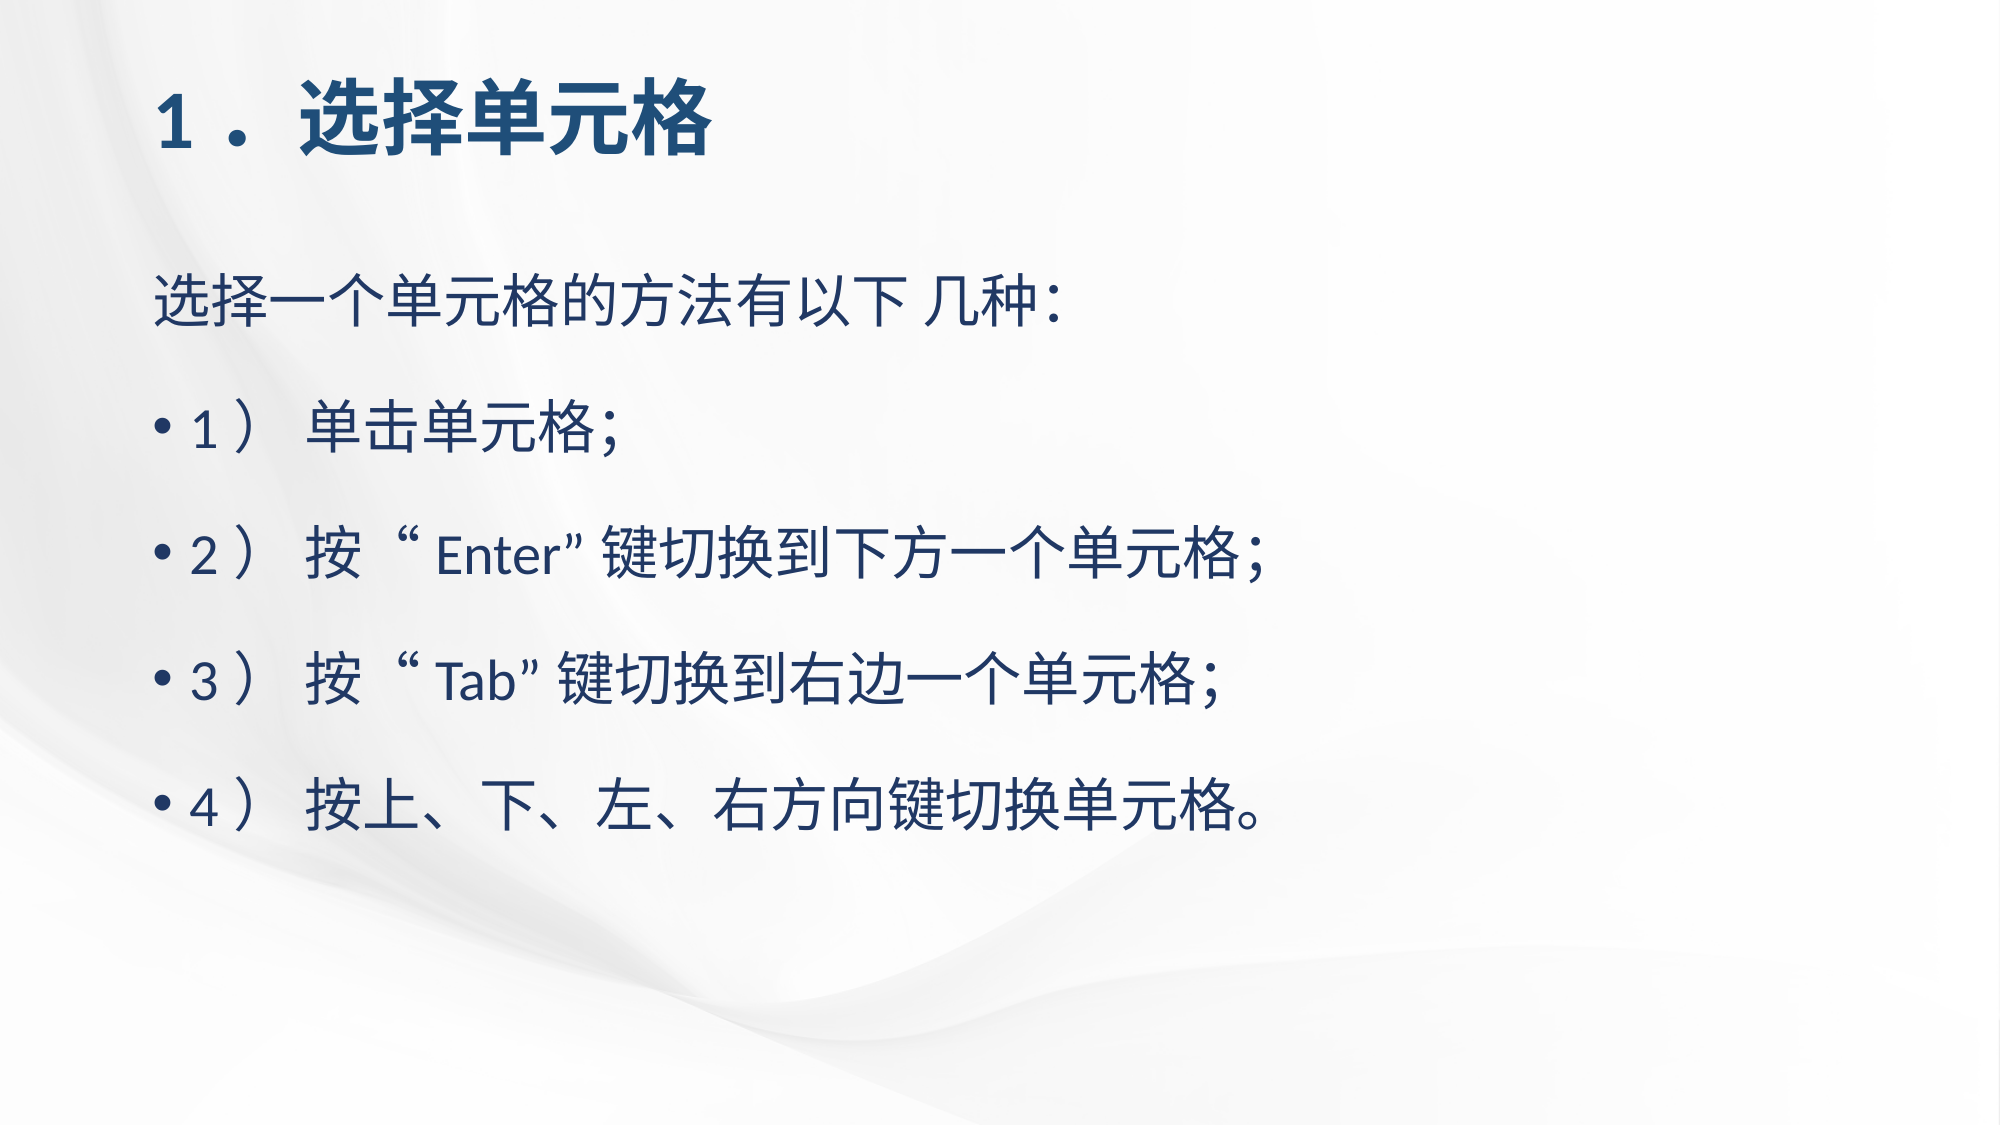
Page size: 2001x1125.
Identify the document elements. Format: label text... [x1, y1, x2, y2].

list 选择一个单元格的方法有以下 几种： 1） 单击单元格； 2） 按“Enter”键切换到下方一个单元格； 3） 按“Tab”键切换到右边一个单元格； 4） 按上、下、左、右方向键切换单元格。 [137, 222, 1863, 1043]
title 1．选择单元格 [137, 59, 1863, 184]
